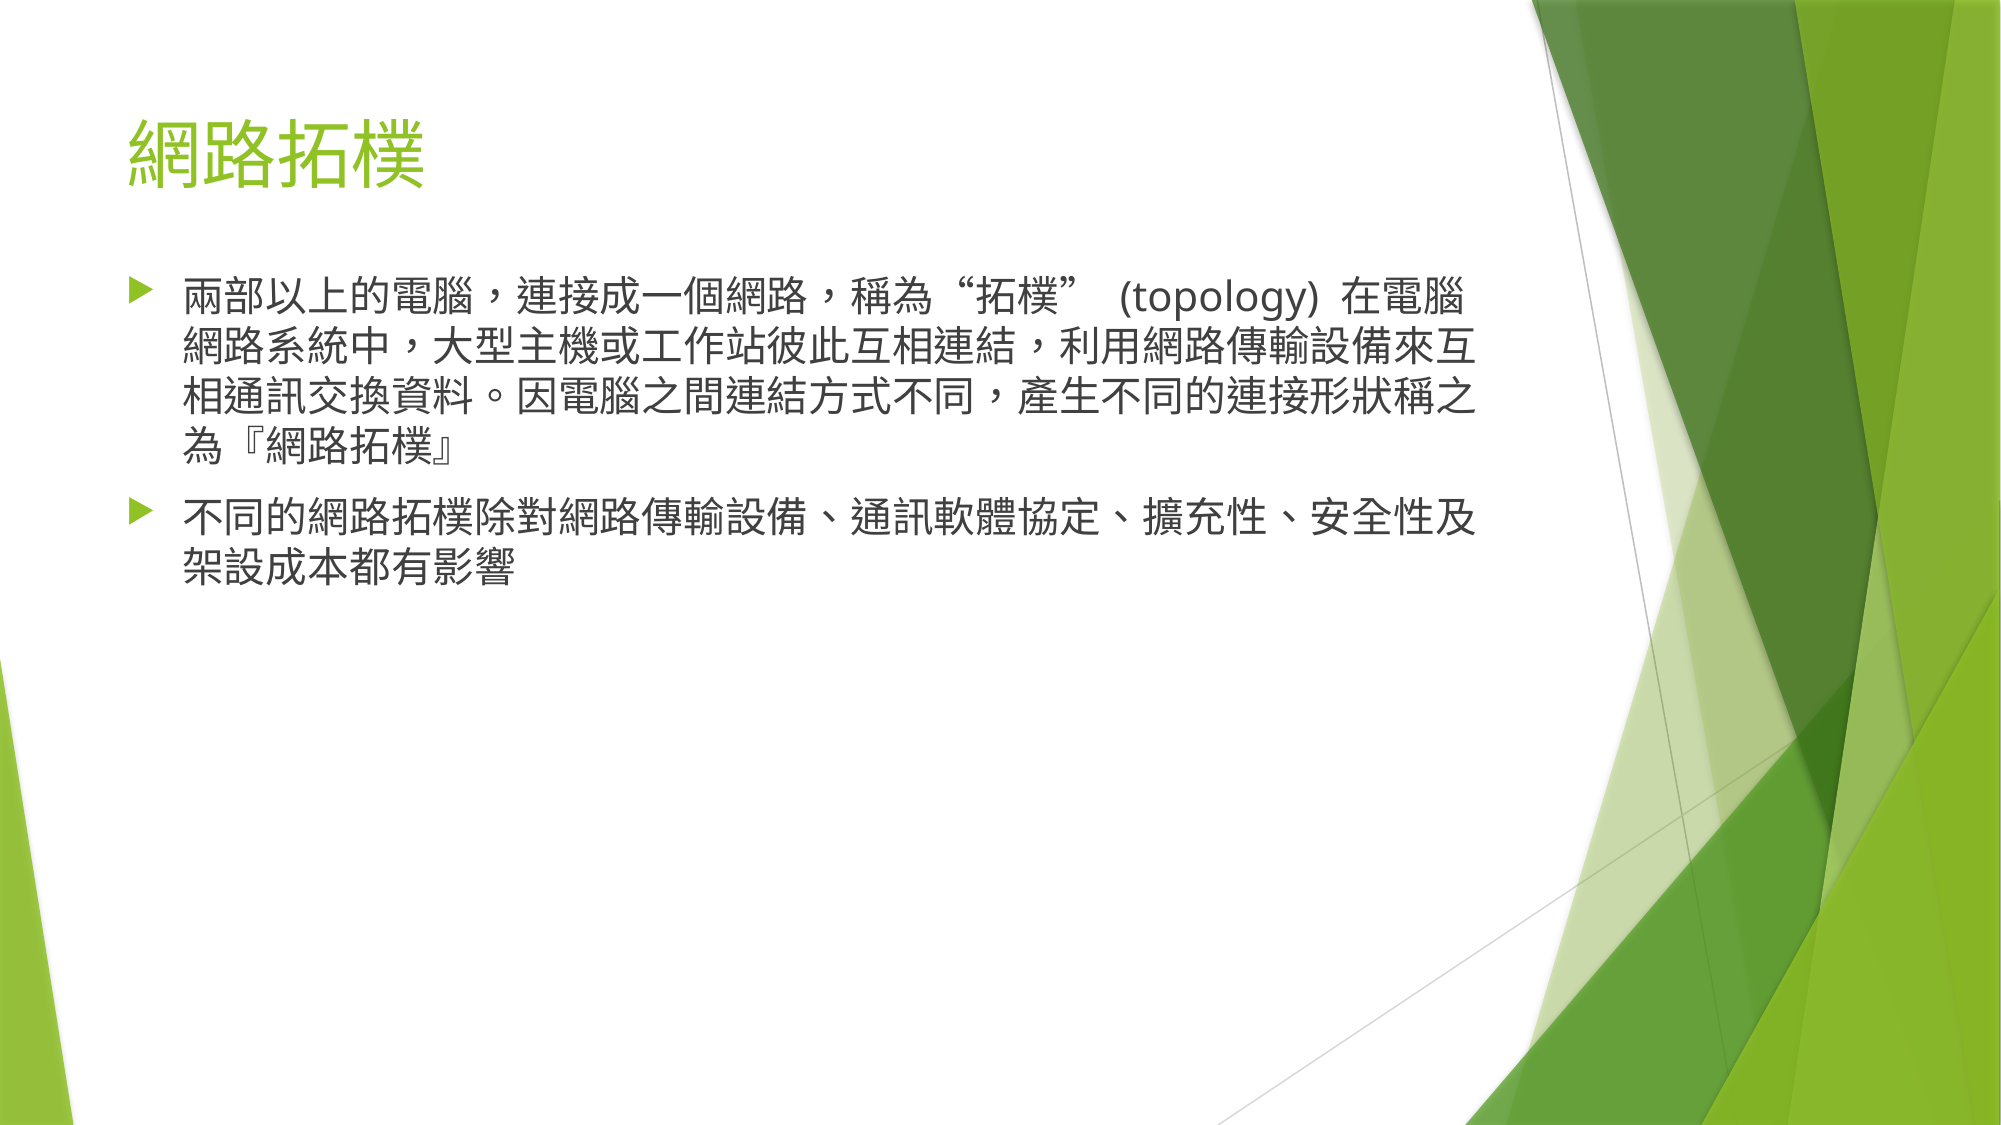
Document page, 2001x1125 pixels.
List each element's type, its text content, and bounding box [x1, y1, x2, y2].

list 兩部以上的電腦，連接成一個網路，稱為“拓樸” (topology) 在電腦網路系統中，大型主機或工作站彼此互相連結，利用網路傳輸設備來互相通訊交換資料。因電腦之間連結方式不同，產生不同的連接形狀稱之為『網路拓樸』 不同的網路拓樸除對網路傳輸設備、通訊軟體協定、擴充性、安全性及架設成本都有影響 [111, 262, 1522, 991]
title 網路拓樸 [111, 99, 1522, 262]
